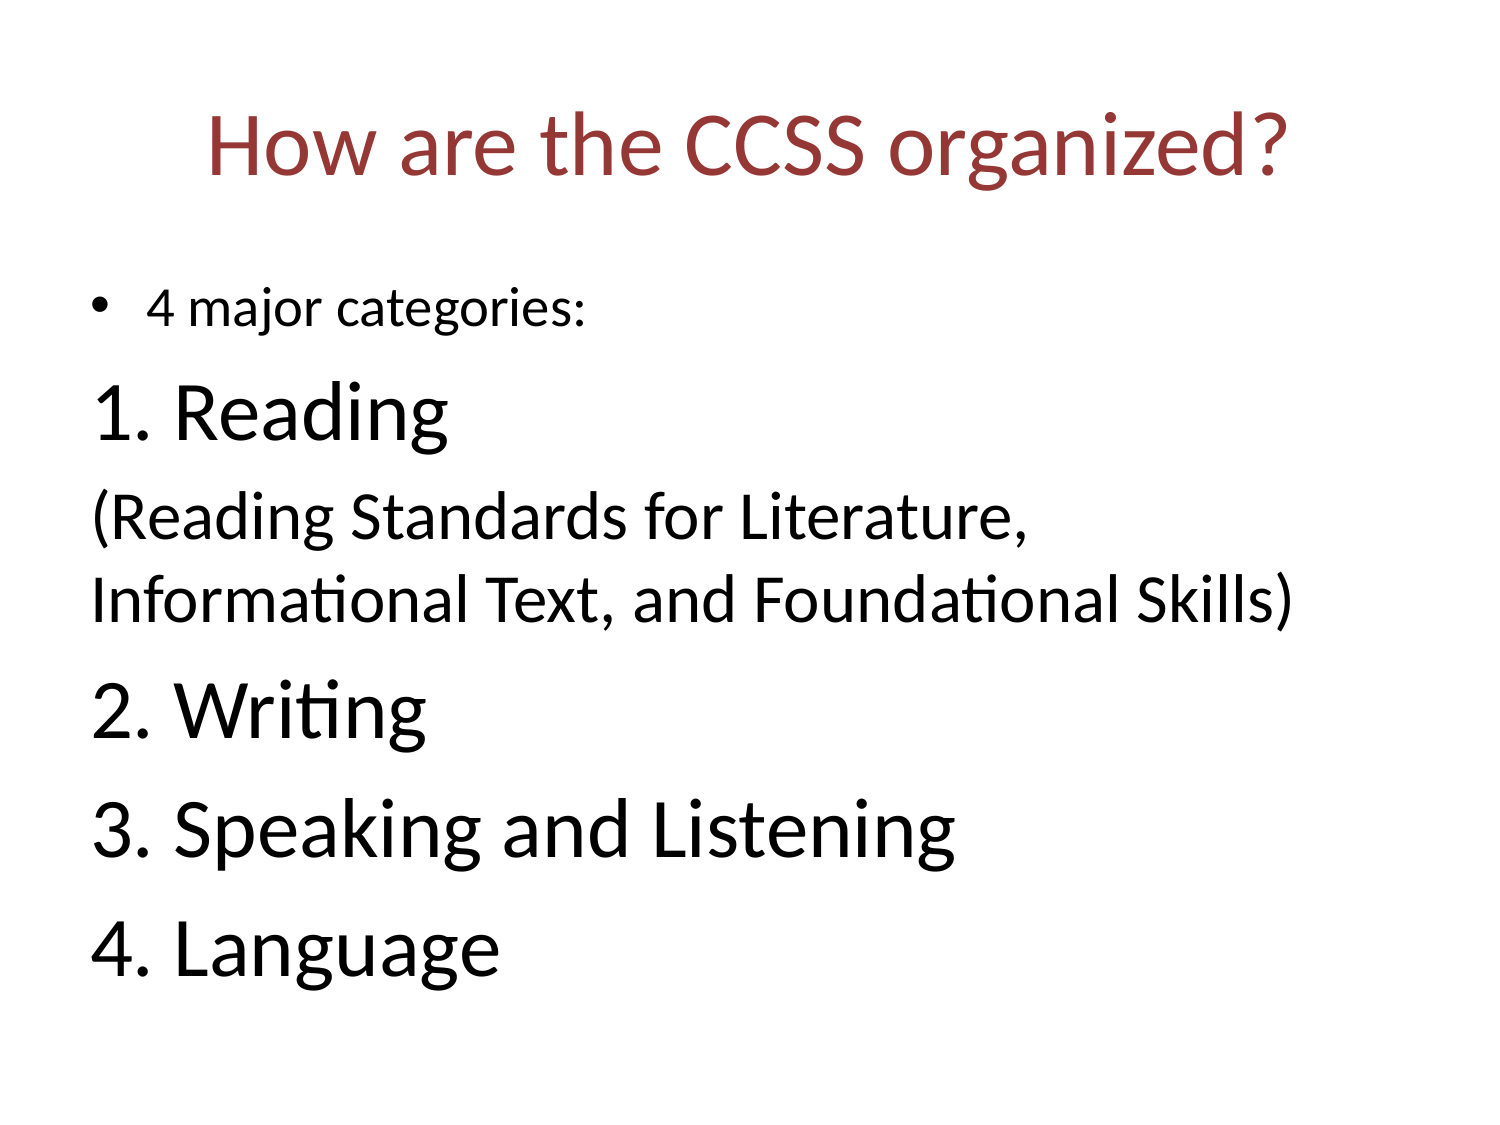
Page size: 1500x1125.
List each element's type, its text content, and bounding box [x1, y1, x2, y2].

title How are the CCSS organized? [75, 45, 1425, 233]
list 4 major categories: 1. Reading (Reading Standards for Literature, Informational Text, and Foundational Skills) 2. Writing 3. Speaking and Listening 4. Language [75, 262, 1425, 1005]
